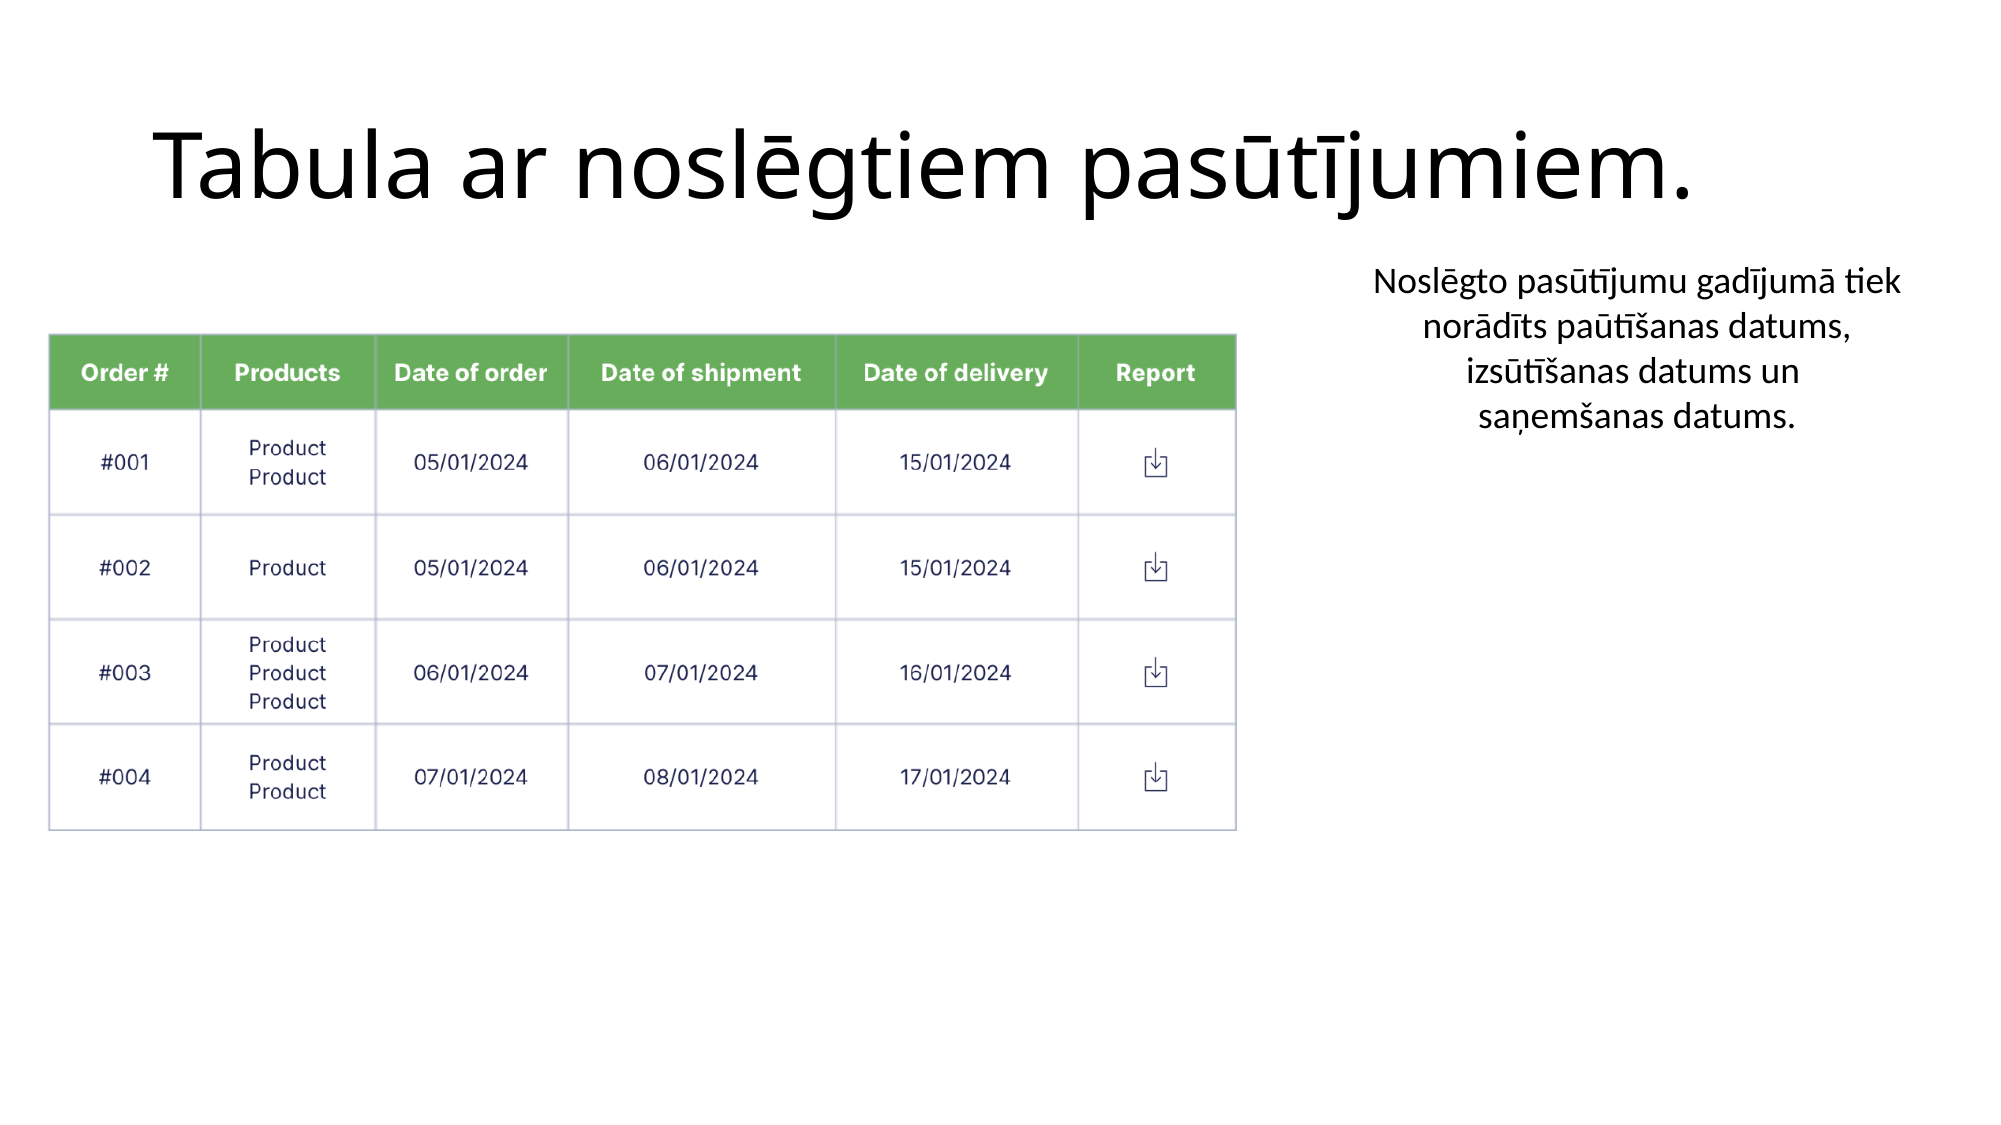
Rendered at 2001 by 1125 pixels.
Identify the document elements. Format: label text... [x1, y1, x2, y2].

text_box Noslēgto pasūtījumu gadījumā tiek norādīts paūtīšanas datums, izsūtīšanas datums un saņemšanas datums. [1275, 248, 2000, 444]
picture [15, 298, 1291, 875]
title Tabula ar noslēgtiem pasūtījumiem. [137, 59, 1863, 278]
